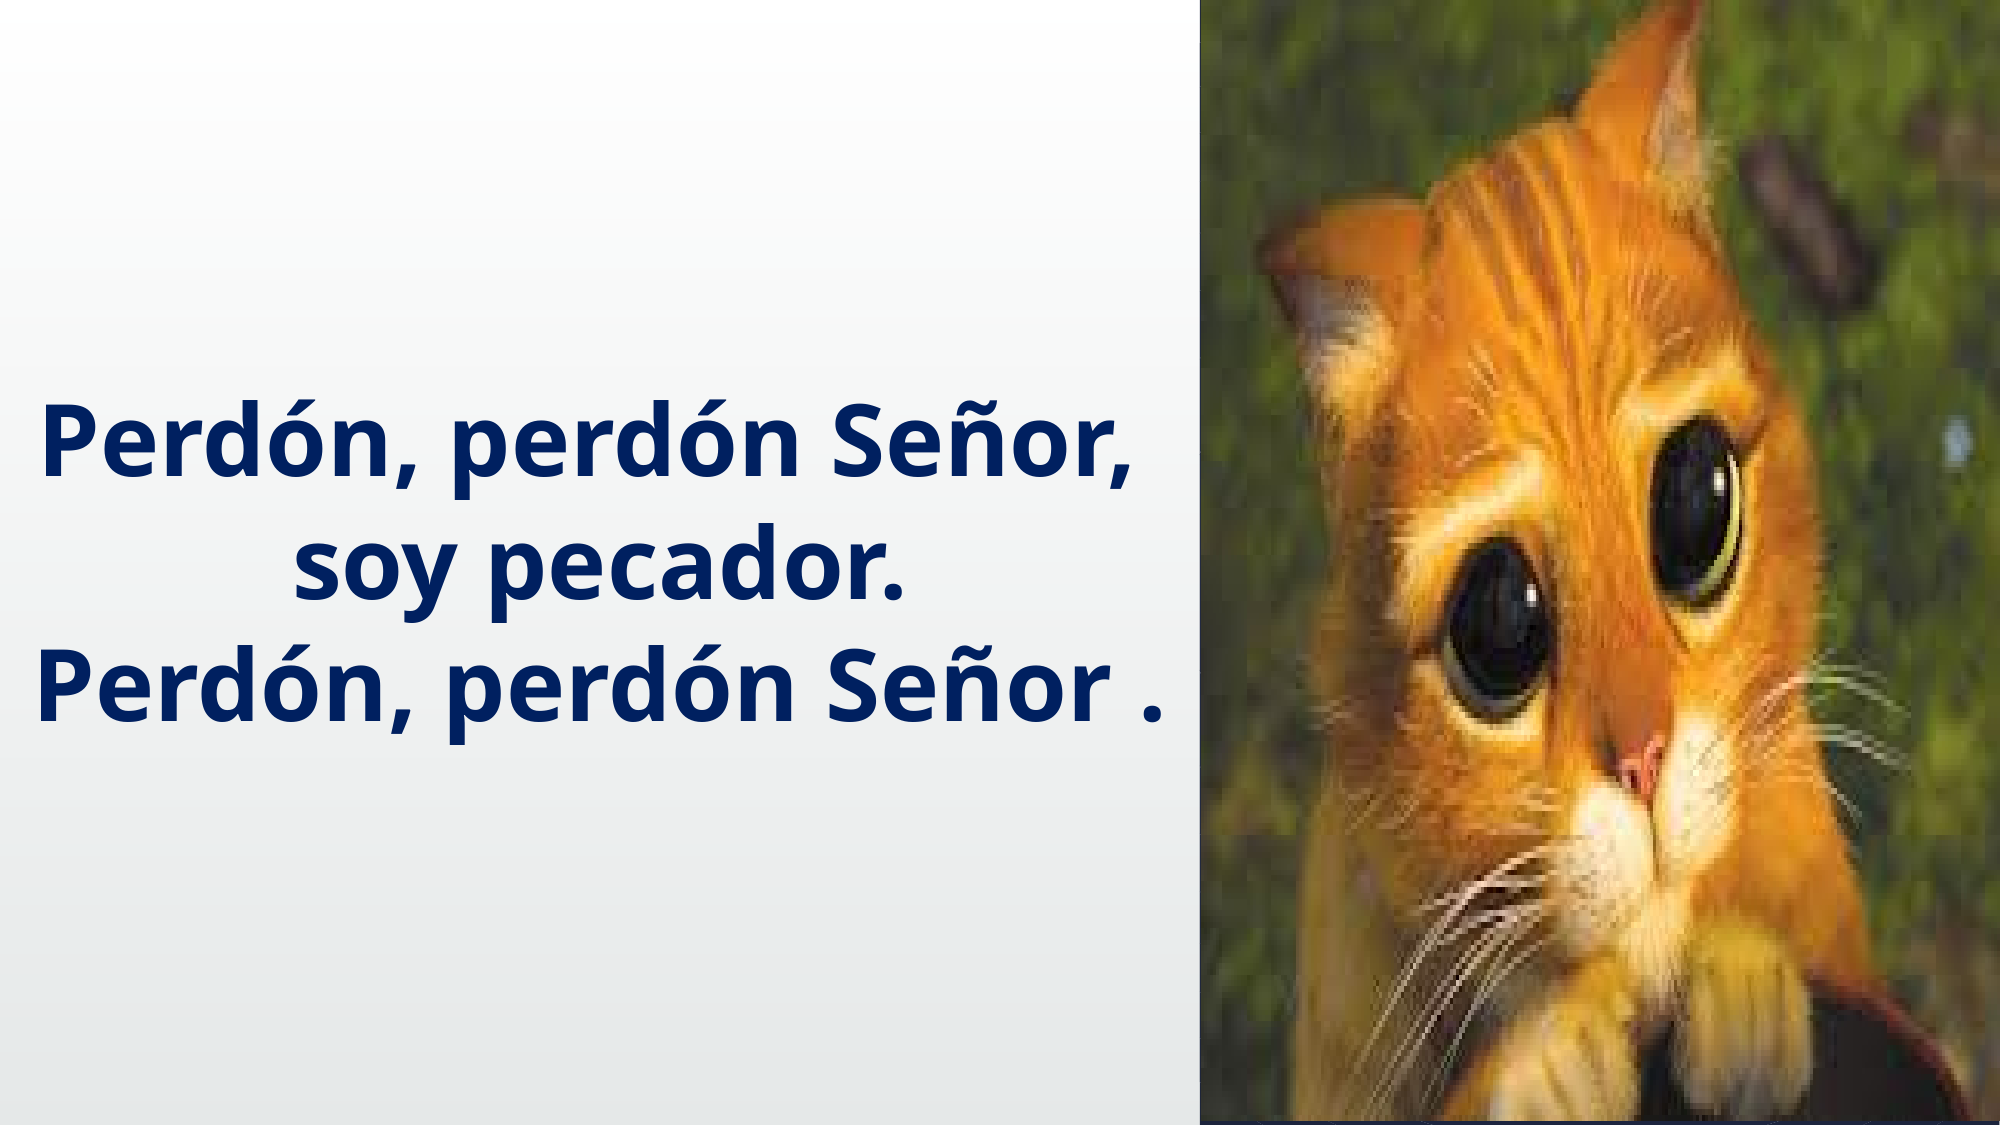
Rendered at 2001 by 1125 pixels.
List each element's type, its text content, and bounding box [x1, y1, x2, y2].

title Perdón, perdón Señor, soy pecador. Perdón, perdón Señor . [0, 0, 1200, 1125]
picture [1200, 0, 2000, 1125]
